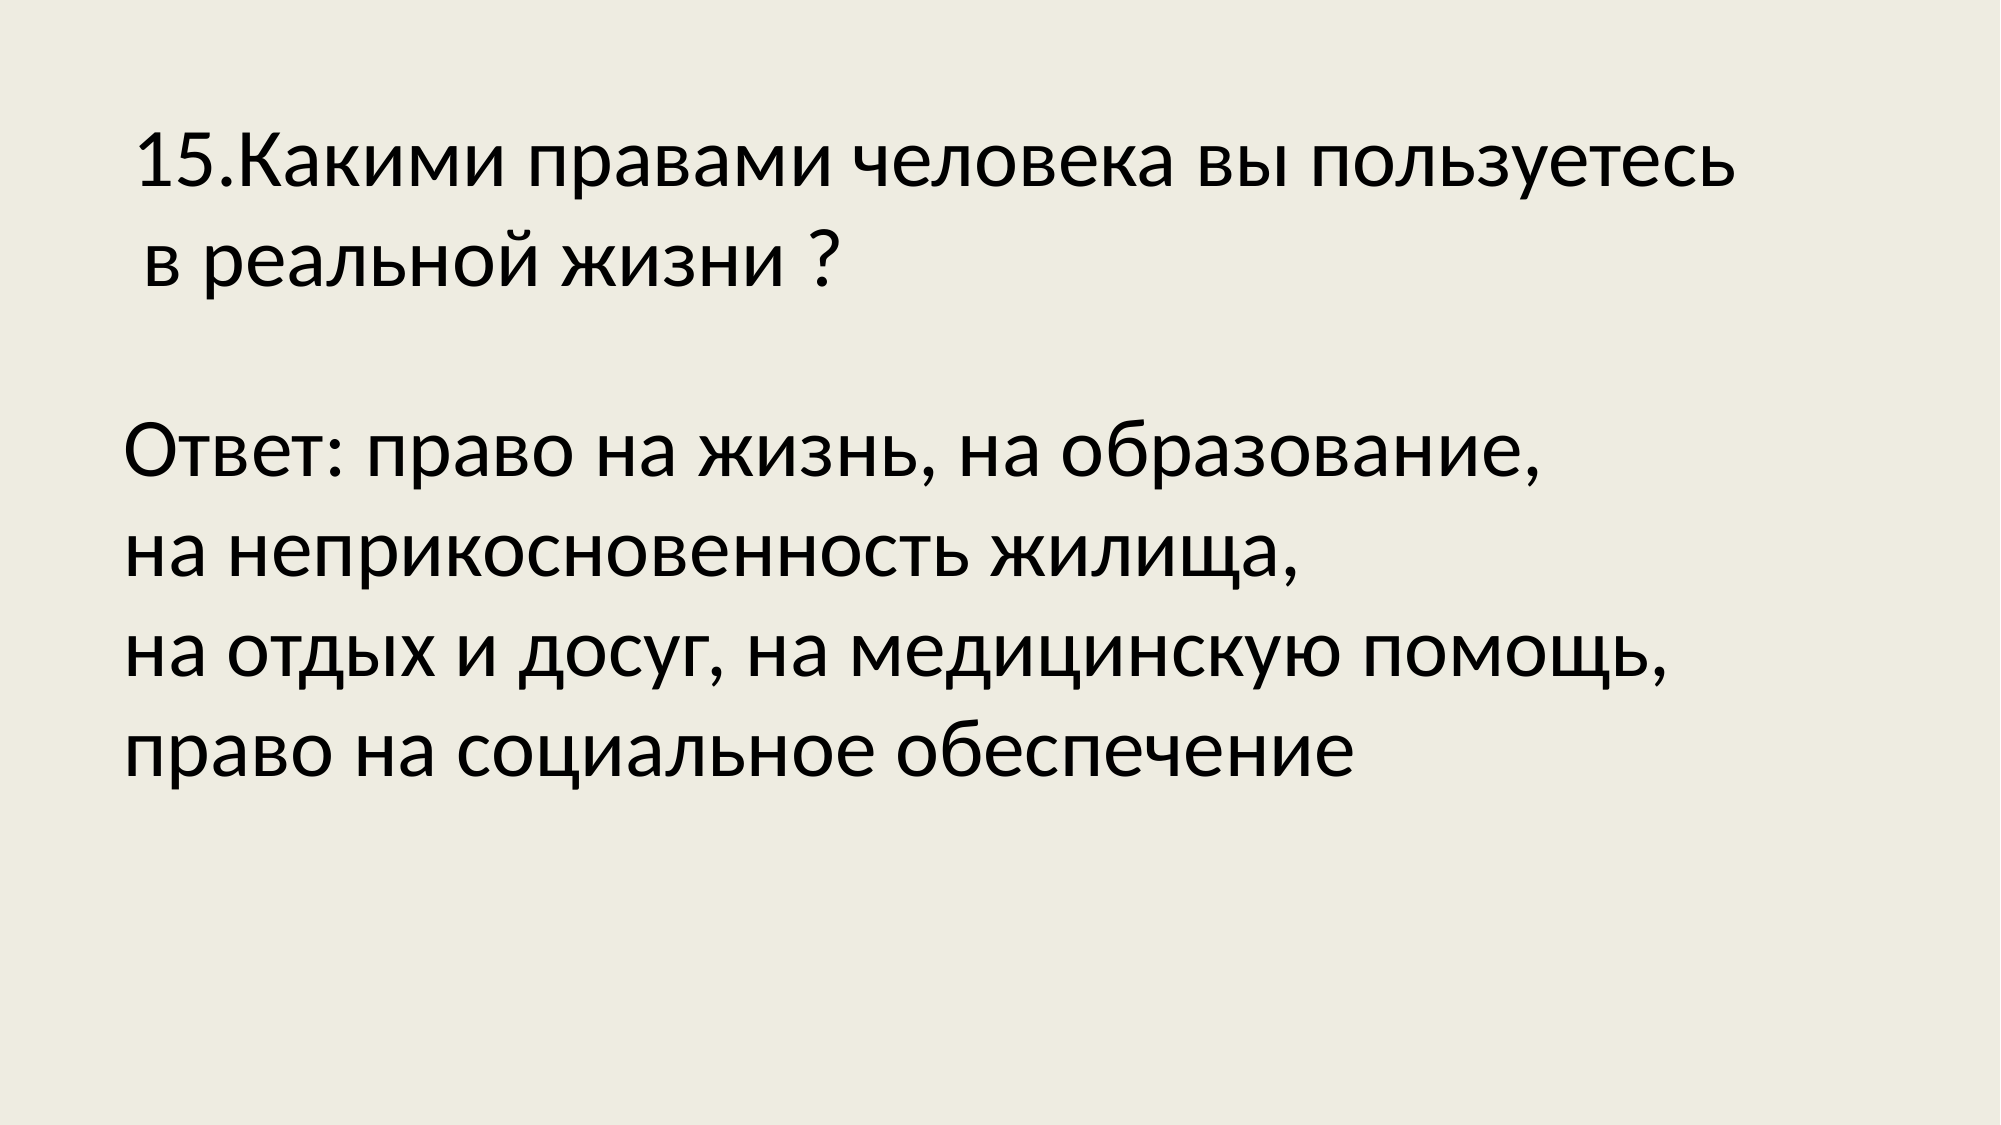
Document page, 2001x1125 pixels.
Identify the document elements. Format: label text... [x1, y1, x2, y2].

text_box 15.Какими правами человека вы пользуетесь в реальной жизни ? Ответ: право на жизнь, на образование, на неприкосновенность жилища, на отдых и досуг, на медицинскую помощь, право на социальное обеспечение [109, 95, 1944, 980]
